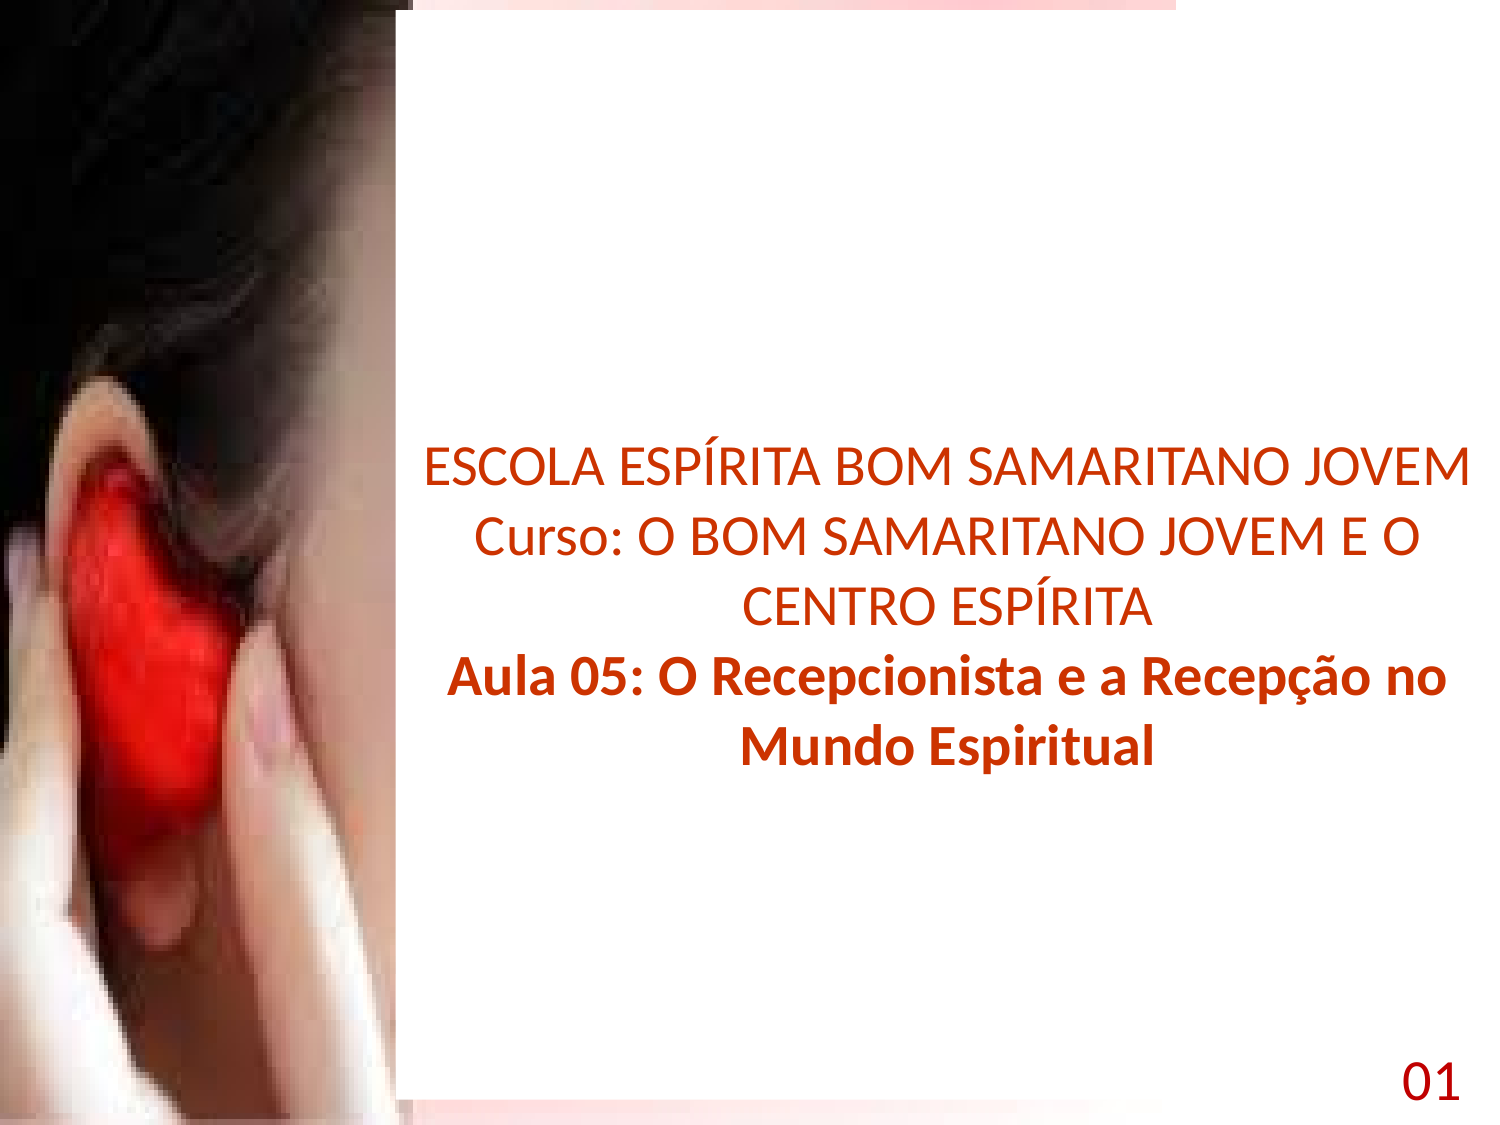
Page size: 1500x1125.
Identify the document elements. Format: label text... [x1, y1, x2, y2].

picture [0, 0, 1176, 1125]
text_box 01 [1387, 1034, 1500, 1120]
text_box ESCOLA ESPÍRITA BOM SAMARITANO JOVEM Curso: O BOM SAMARITANO JOVEM E O CENTRO ESPÍRITA Aula 05: O Recepcionista e a Recepção no Mundo Espiritual [1178, 10, 1500, 1100]
